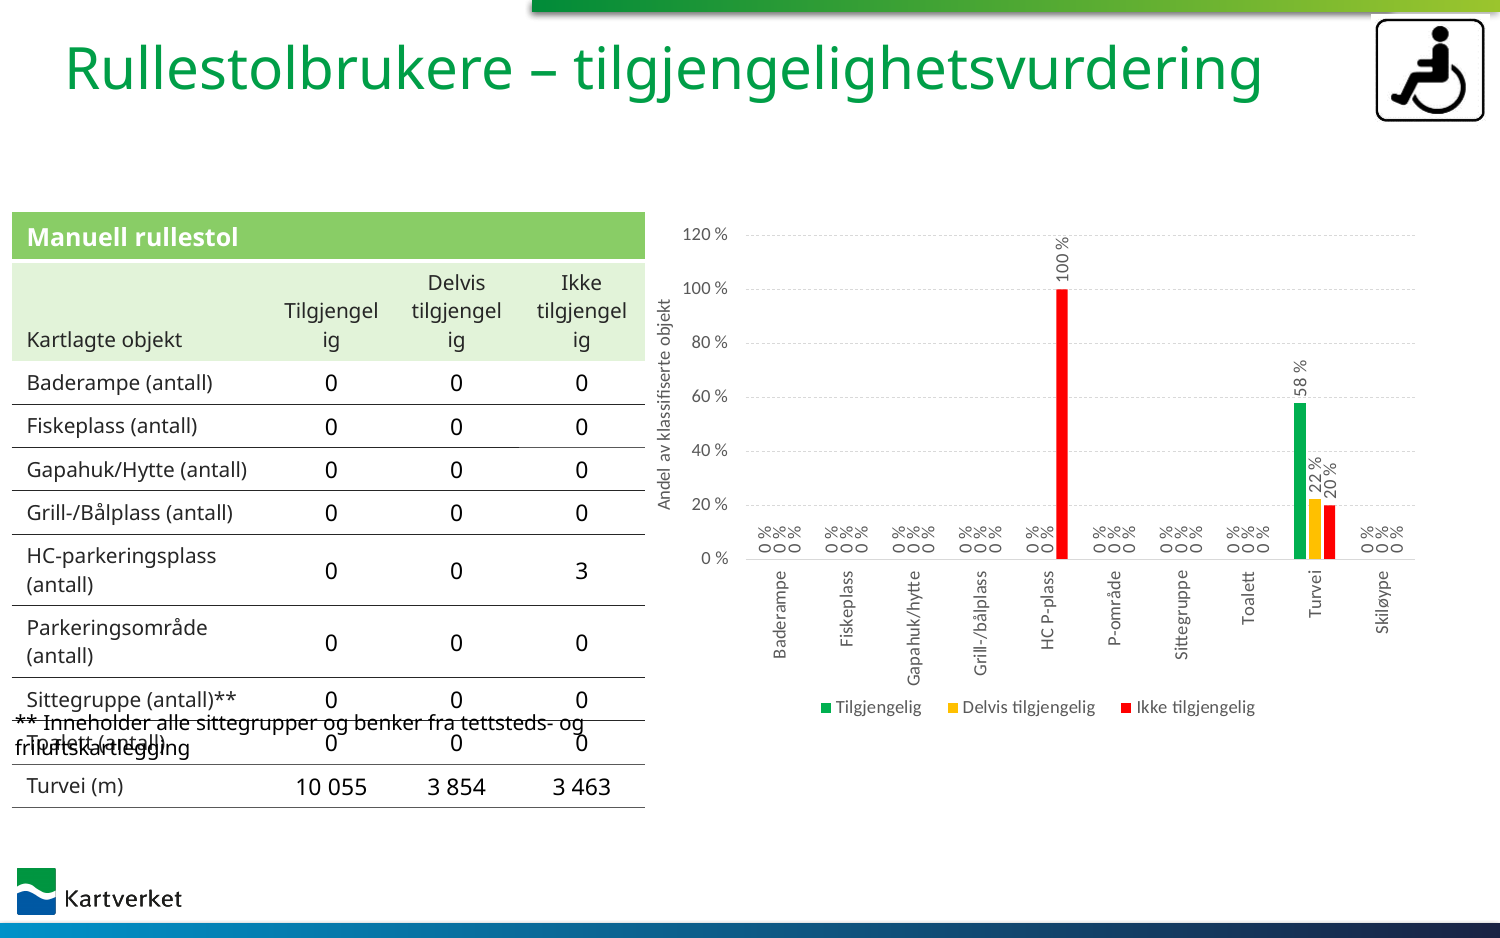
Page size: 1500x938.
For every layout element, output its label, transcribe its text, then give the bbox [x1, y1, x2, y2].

table_cell 0 [519, 678, 638, 702]
table_cell 0 [394, 606, 519, 677]
table_cell 0 [519, 405, 638, 447]
table_cell 0 [519, 361, 638, 404]
table_cell 0 [269, 405, 394, 447]
table_cell Parkeringsområde (antall) [12, 606, 269, 677]
table_cell 0 [269, 678, 394, 702]
table_cell Sittegruppe (antall)** [12, 678, 269, 702]
table_cell 0 [269, 361, 394, 404]
table_cell 0 [519, 448, 638, 490]
table_cell Fiskeplass (antall) [12, 405, 269, 447]
table_cell 0 [519, 491, 638, 534]
text_box ** Inneholder alle sittegrupper og benker fra tettsteds- og friluftskartlegging [0, 702, 745, 768]
table_header Manuell rullestol [12, 212, 645, 259]
table_cell Ikke tilgjengelig [519, 263, 638, 361]
table_cell 10 055 [269, 768, 394, 807]
table_cell Baderampe (antall) [12, 361, 269, 404]
table_cell 0 [394, 678, 519, 702]
table_cell 0 [269, 448, 394, 490]
table_cell 0 [394, 535, 519, 605]
table_cell 0 [269, 491, 394, 534]
table_cell 0 [394, 491, 519, 534]
table_cell Kartlagte objekt [12, 263, 269, 361]
table_cell 3 463 [519, 768, 645, 807]
table_cell 0 [269, 535, 394, 605]
table_cell Grill-/Bålplass (antall) [12, 491, 269, 534]
text_box Rullestolbrukere – tilgjengelighetsvurdering [49, 12, 1372, 109]
table_cell 3 [519, 535, 638, 605]
table_cell Tilgjengelig [269, 263, 394, 361]
table_cell 0 [394, 448, 519, 490]
table_cell Gapahuk/Hytte (antall) [12, 448, 269, 490]
table_cell 0 [394, 361, 519, 404]
table_cell 0 [269, 606, 394, 677]
picture [1371, 13, 1491, 127]
picture [643, 218, 1426, 728]
table_cell 3 854 [394, 768, 519, 807]
table_cell HC-parkeringsplass (antall) [12, 535, 269, 605]
table_cell Turvei (m) [12, 768, 269, 807]
table_cell 0 [519, 606, 638, 677]
table_cell 0 [394, 405, 519, 447]
table_cell Delvis tilgjengelig [394, 263, 519, 361]
